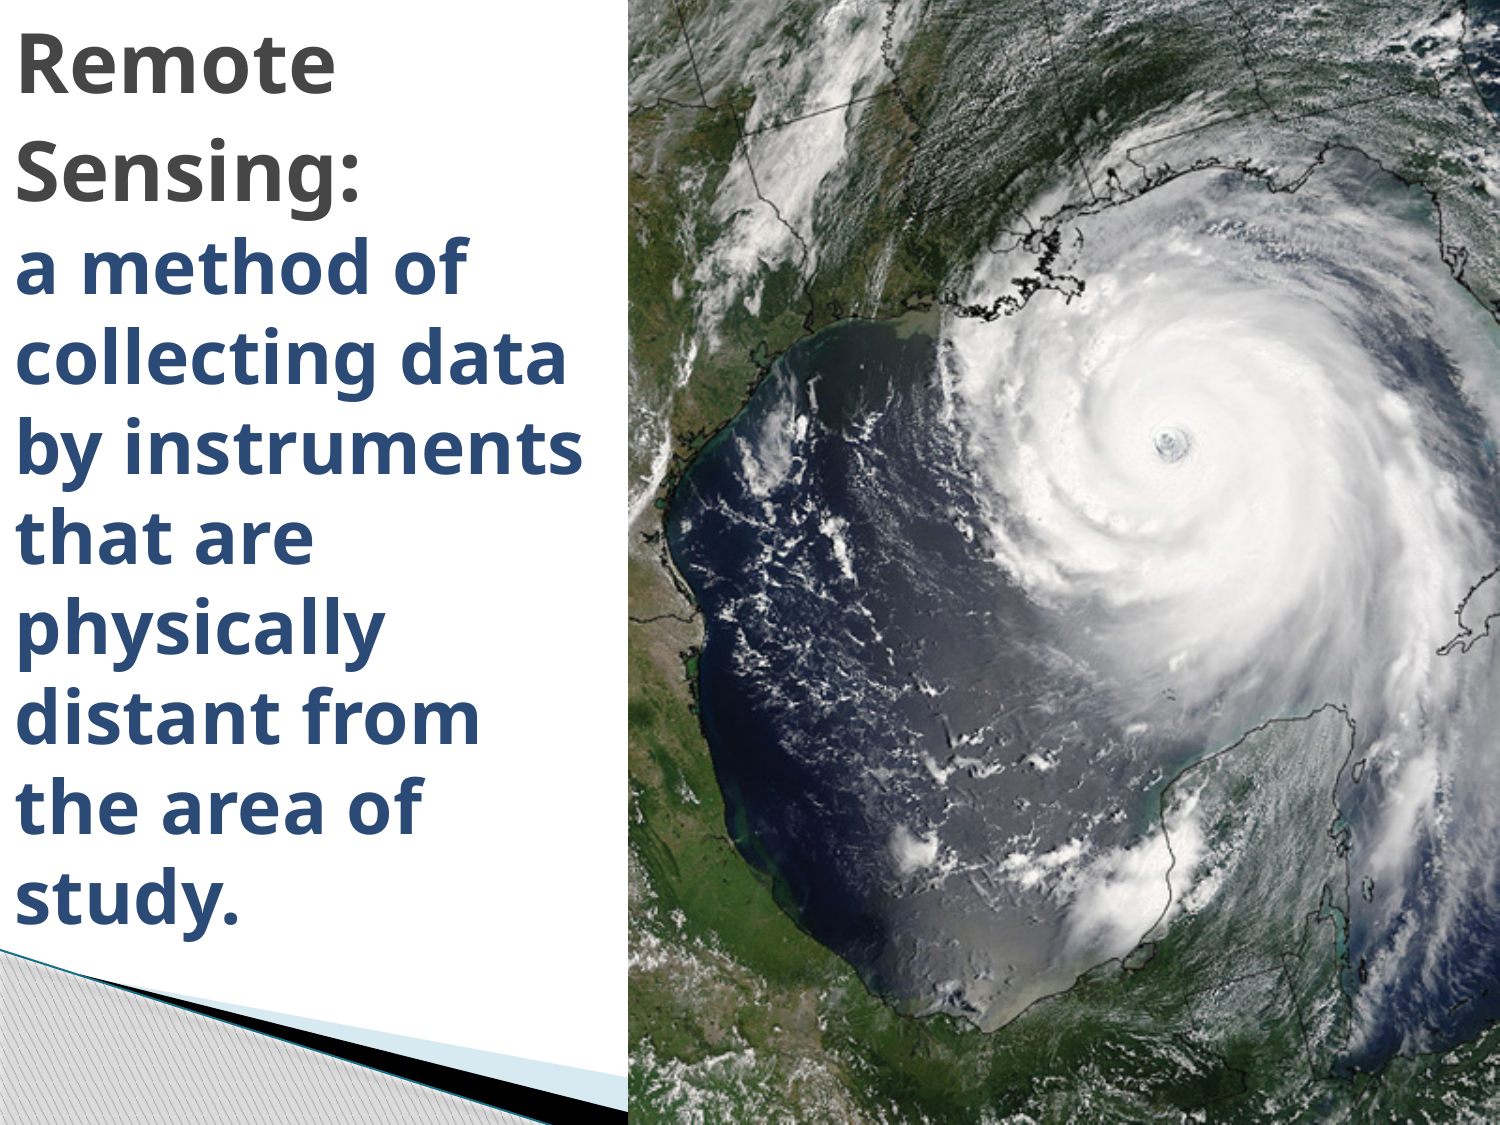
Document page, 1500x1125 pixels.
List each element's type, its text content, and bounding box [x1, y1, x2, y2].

picture [627, 0, 1500, 1125]
title Remote Sensing: a method of collecting data by instruments that are physically distant from the area of study. [0, 0, 625, 950]
